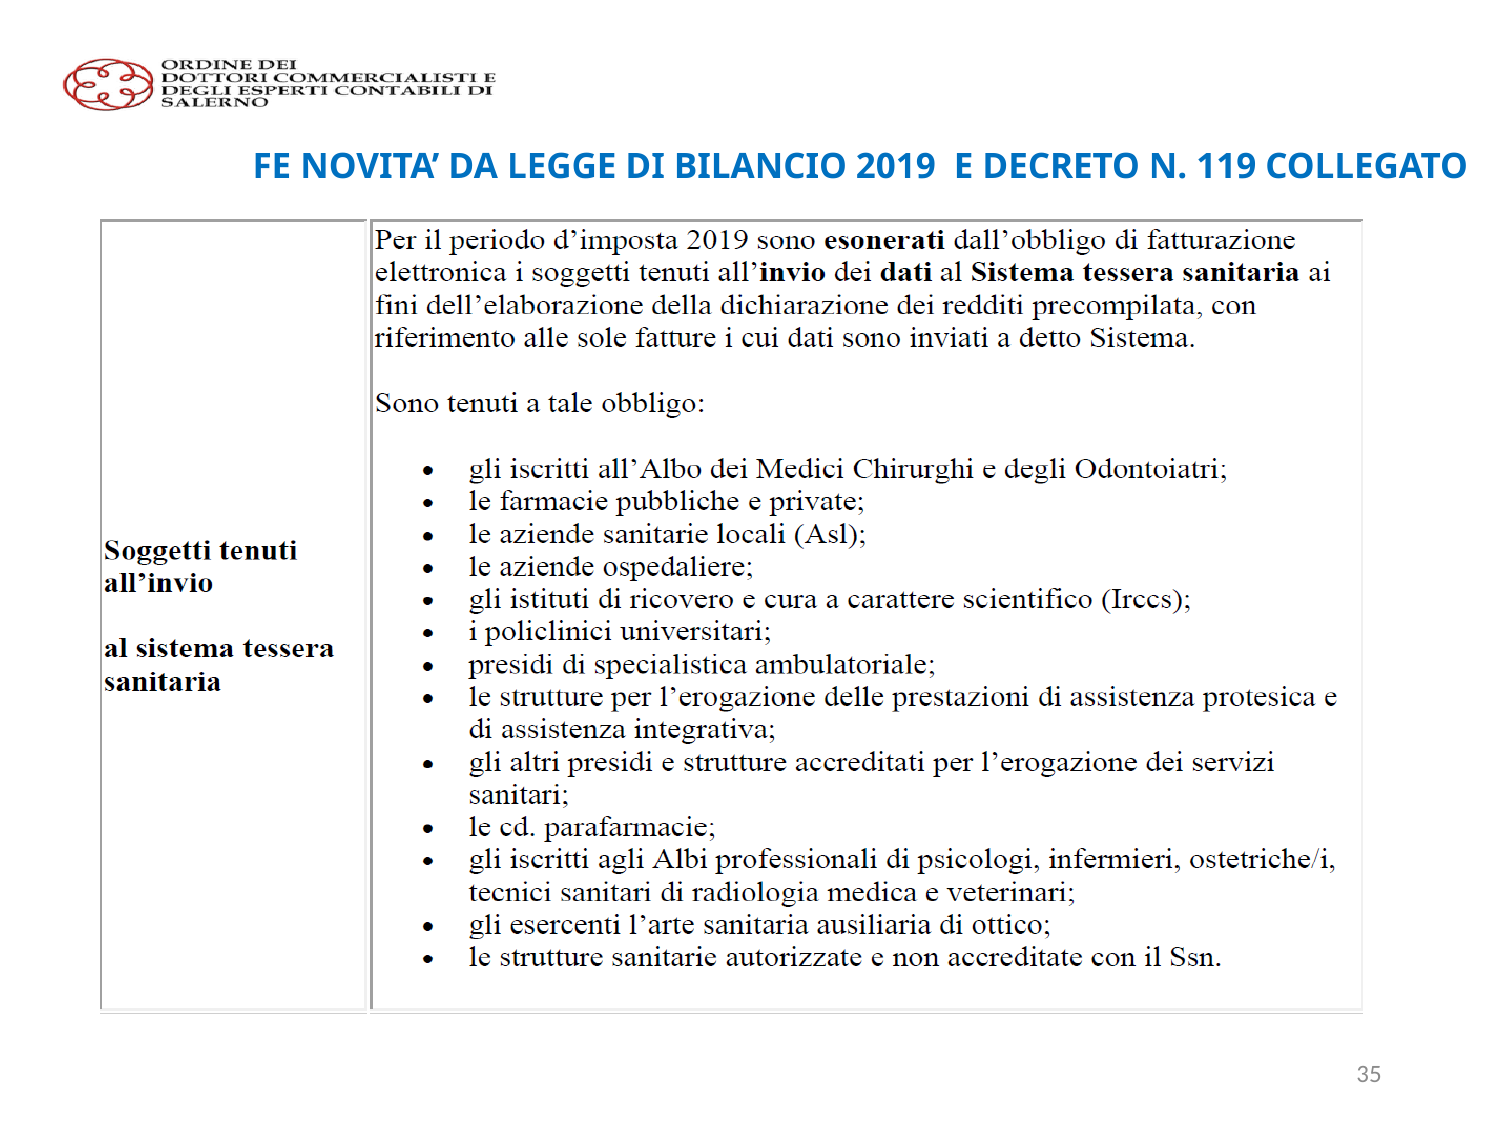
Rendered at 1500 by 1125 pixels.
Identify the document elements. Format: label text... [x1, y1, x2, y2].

picture [54, 54, 504, 112]
title FE NOVITA’ DA LEGGE DI BILANCIO 2019 E DECRETO N. 119 COLLEGATO [237, 141, 1500, 220]
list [100, 219, 1363, 1014]
slide_number 35 [1059, 1042, 1397, 1103]
